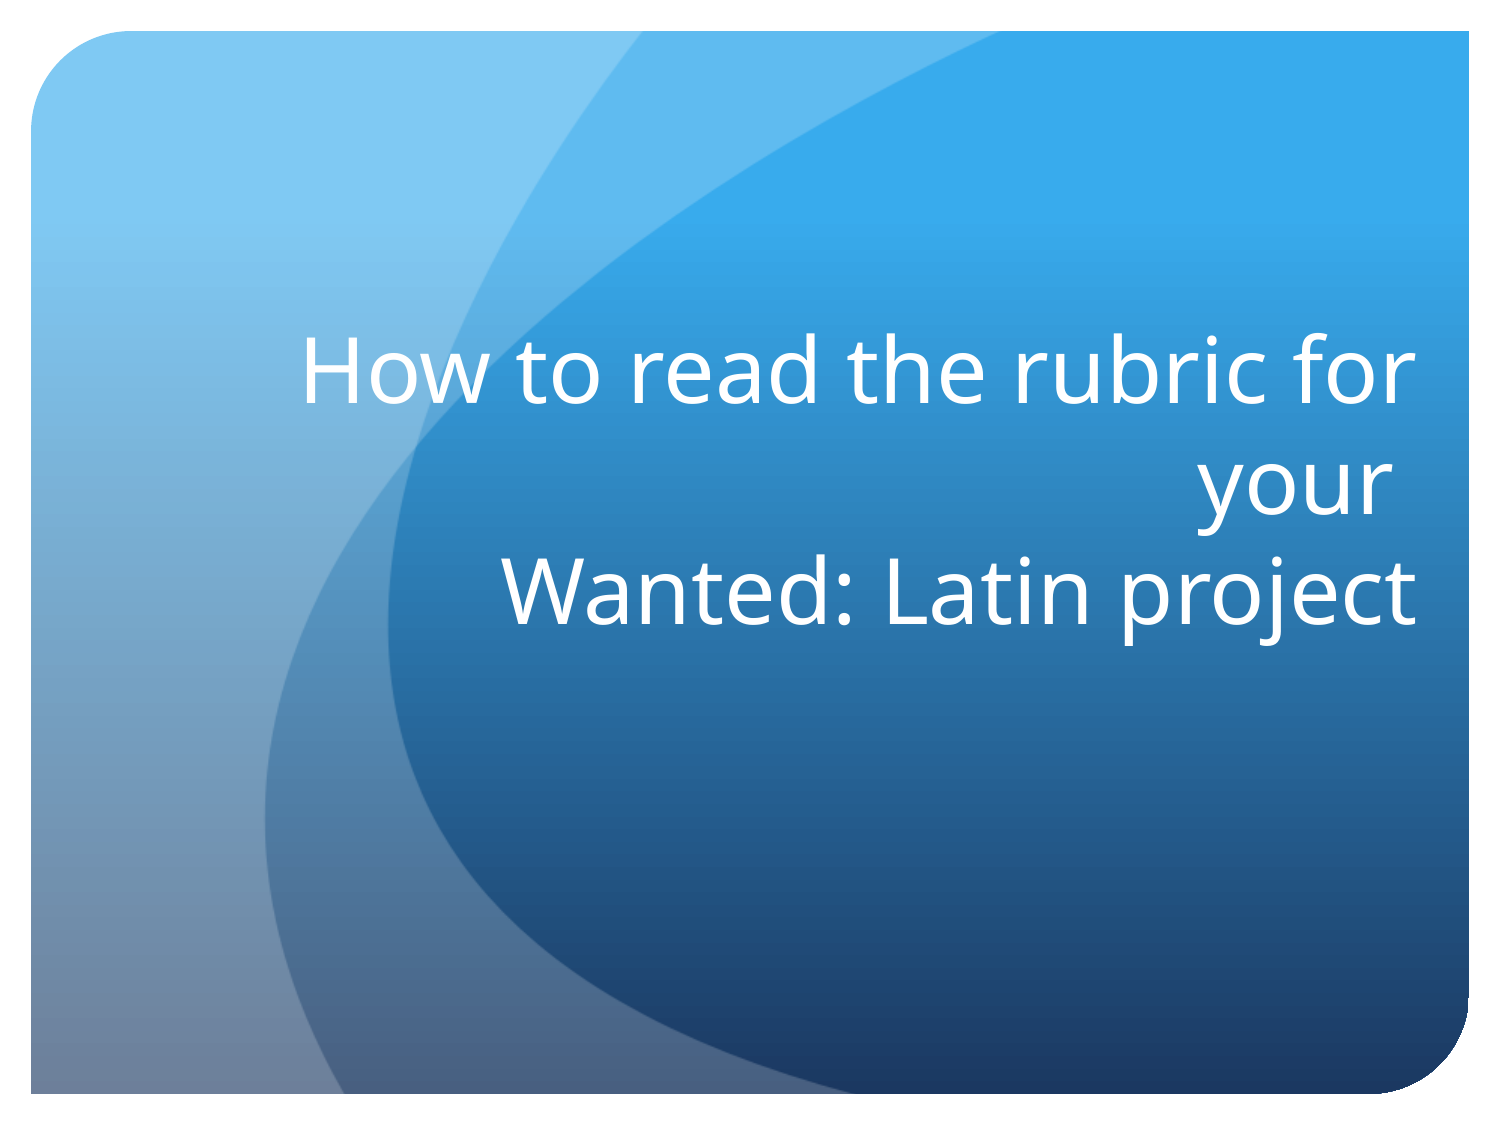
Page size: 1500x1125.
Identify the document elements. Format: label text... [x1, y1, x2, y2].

picture [25, 30, 1474, 1095]
title How to read the rubric for your Wanted: Latin project [111, 270, 1434, 650]
